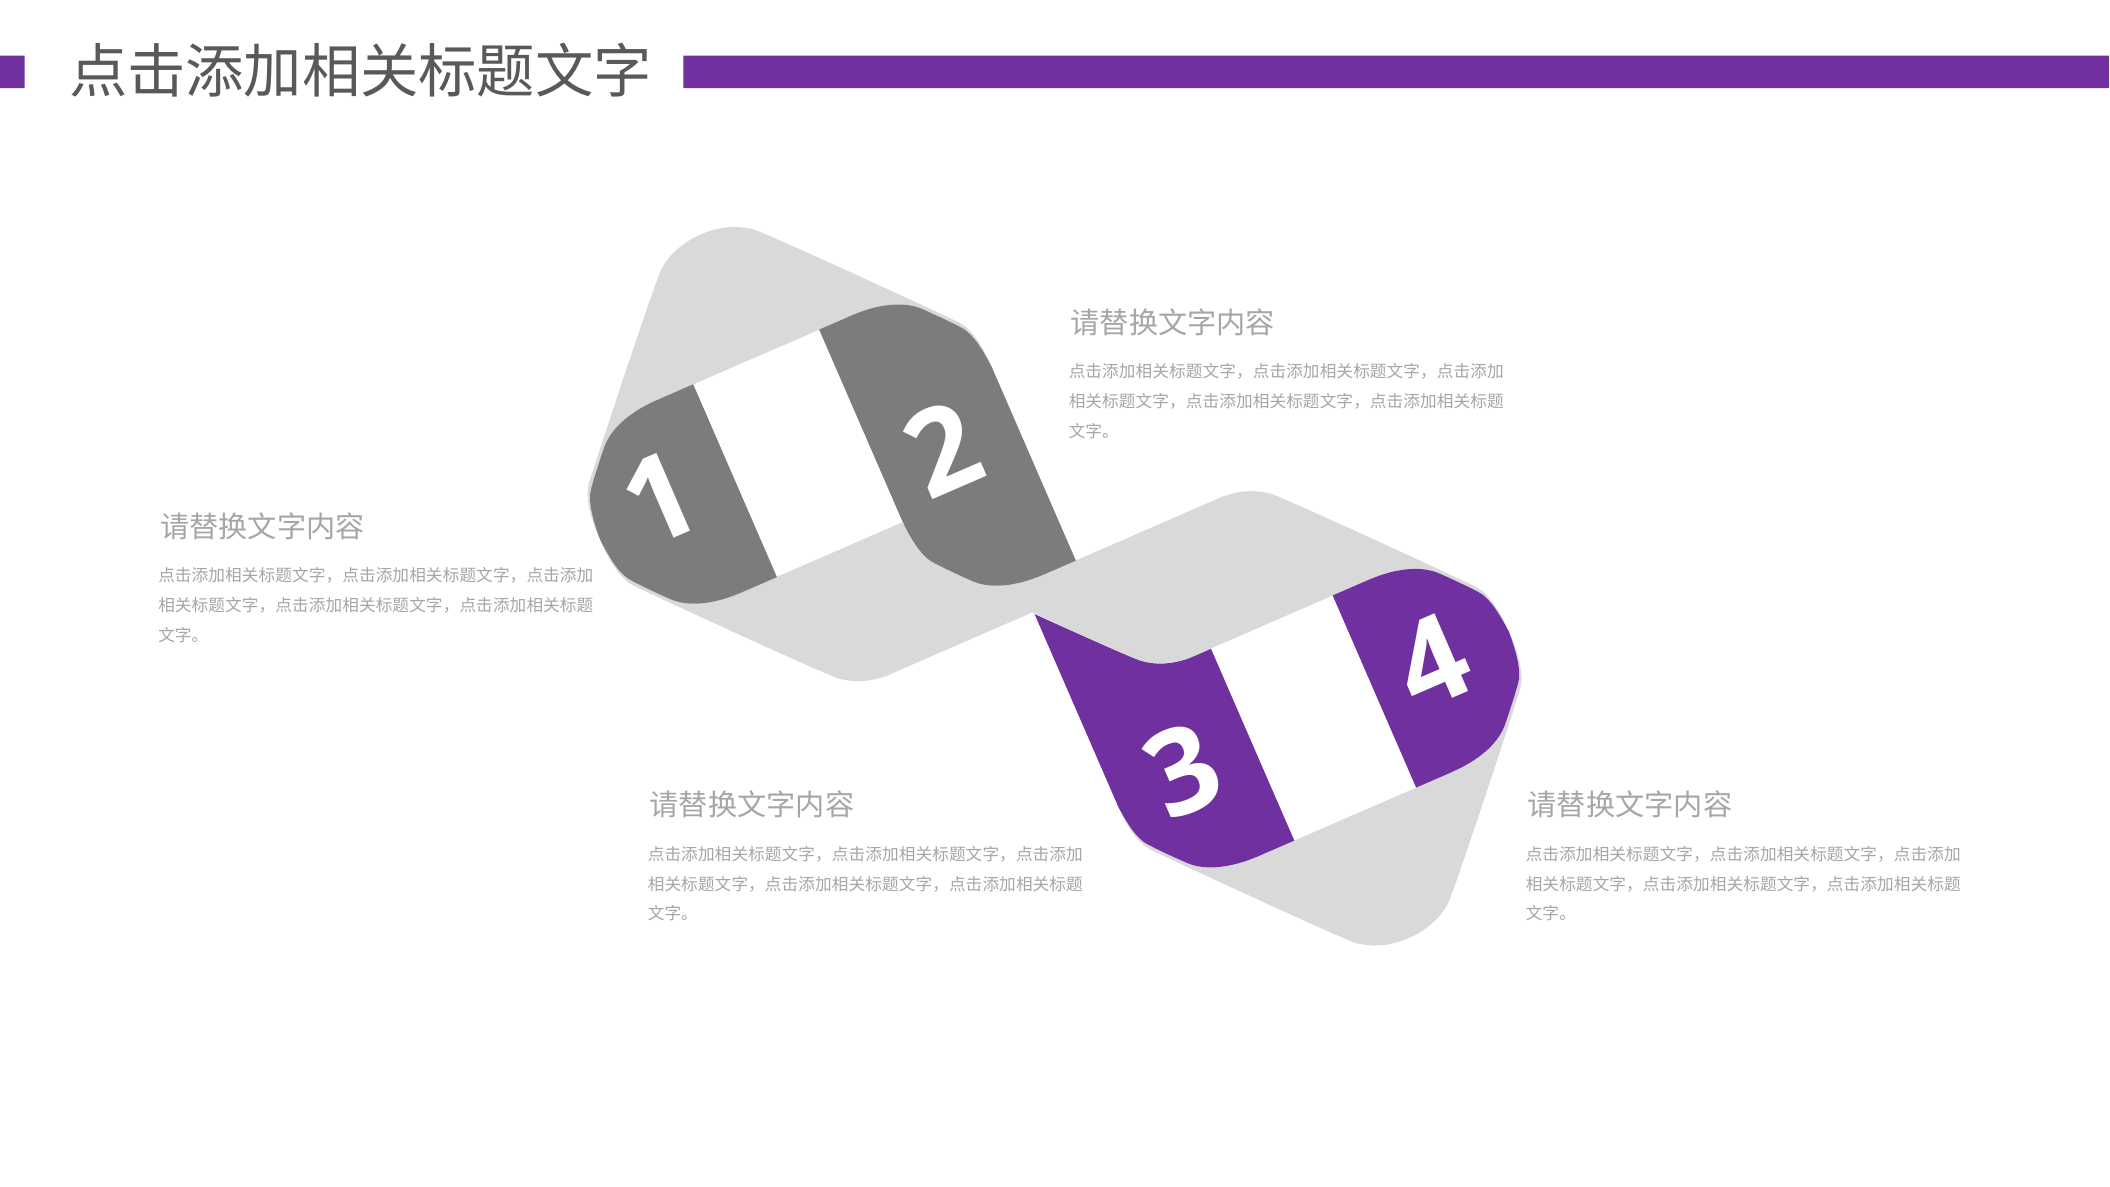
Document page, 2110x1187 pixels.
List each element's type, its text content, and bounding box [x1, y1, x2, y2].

text_box 点击添加相关标题文字 [54, 26, 667, 112]
text_box 点击添加相关标题文字，点击添加相关标题文字，点击添加相关标题文字，点击添加相关标题文字，点击添加相关标题文字。 [144, 551, 534, 652]
text_box 请替换文字内容 [1576, 771, 1911, 830]
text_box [534, 224, 1576, 948]
text_box 点击添加相关标题文字，点击添加相关标题文字，点击添加相关标题文字，点击添加相关标题文字，点击添加相关标题文字。 [1576, 826, 1981, 931]
text_box 请替换文字内容 [144, 493, 534, 551]
